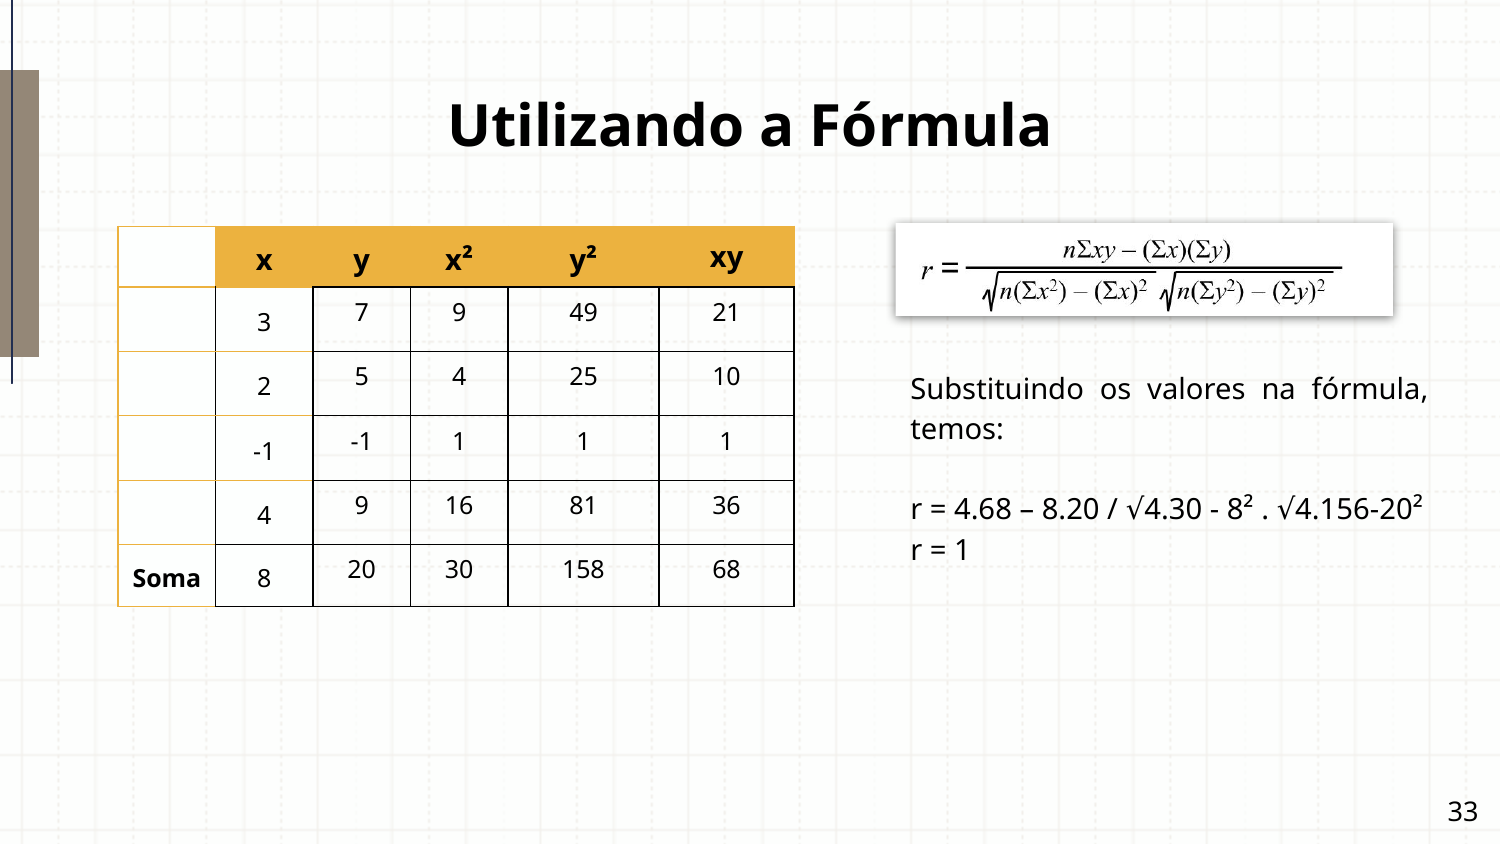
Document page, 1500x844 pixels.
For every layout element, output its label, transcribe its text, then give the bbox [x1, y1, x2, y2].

table_cell 1 [660, 416, 793, 480]
table_cell 20 [314, 545, 410, 606]
table_cell 1 [411, 416, 507, 480]
table_cell 3 [216, 288, 312, 351]
title Utilizando a Fórmula [118, 72, 1382, 167]
table_cell [119, 481, 215, 544]
picture [895, 222, 1394, 316]
table_cell 1 [509, 416, 658, 480]
table_cell 4 [216, 481, 312, 544]
table_cell 25 [509, 352, 658, 415]
table_cell [119, 416, 215, 480]
table_cell 30 [411, 545, 507, 606]
table_cell 68 [660, 545, 793, 606]
table_cell 36 [660, 481, 793, 544]
table_cell -1 [216, 416, 312, 480]
table_cell 49 [509, 288, 658, 351]
table_cell -1 [314, 416, 410, 480]
table_header [119, 227, 215, 286]
table_cell 16 [411, 481, 507, 544]
table_cell 8 [216, 545, 312, 606]
table_header y [314, 227, 410, 286]
table_cell 158 [509, 545, 658, 606]
table_cell 81 [509, 481, 658, 544]
table_cell 5 [314, 352, 410, 415]
table_cell 9 [411, 288, 507, 351]
table_header xy [660, 227, 793, 286]
table_cell 7 [314, 288, 410, 351]
table_cell Soma [119, 545, 215, 606]
table_cell 21 [660, 288, 793, 351]
table_cell 10 [660, 352, 793, 415]
table_cell 4 [411, 352, 507, 415]
table_cell 9 [314, 481, 410, 544]
table_cell 2 [216, 352, 312, 415]
table_cell [119, 288, 215, 351]
table_header x² [411, 227, 507, 286]
slide_number ‹#› [1403, 779, 1494, 844]
table_header x [216, 227, 312, 286]
table_header y² [509, 227, 658, 286]
table_cell [119, 352, 215, 415]
subtitle Substituindo os valores na fórmula, temos: r = 4.68 – 8.20 / √4.30 - 8² . √4.156-20² r = 1 [895, 350, 1445, 484]
